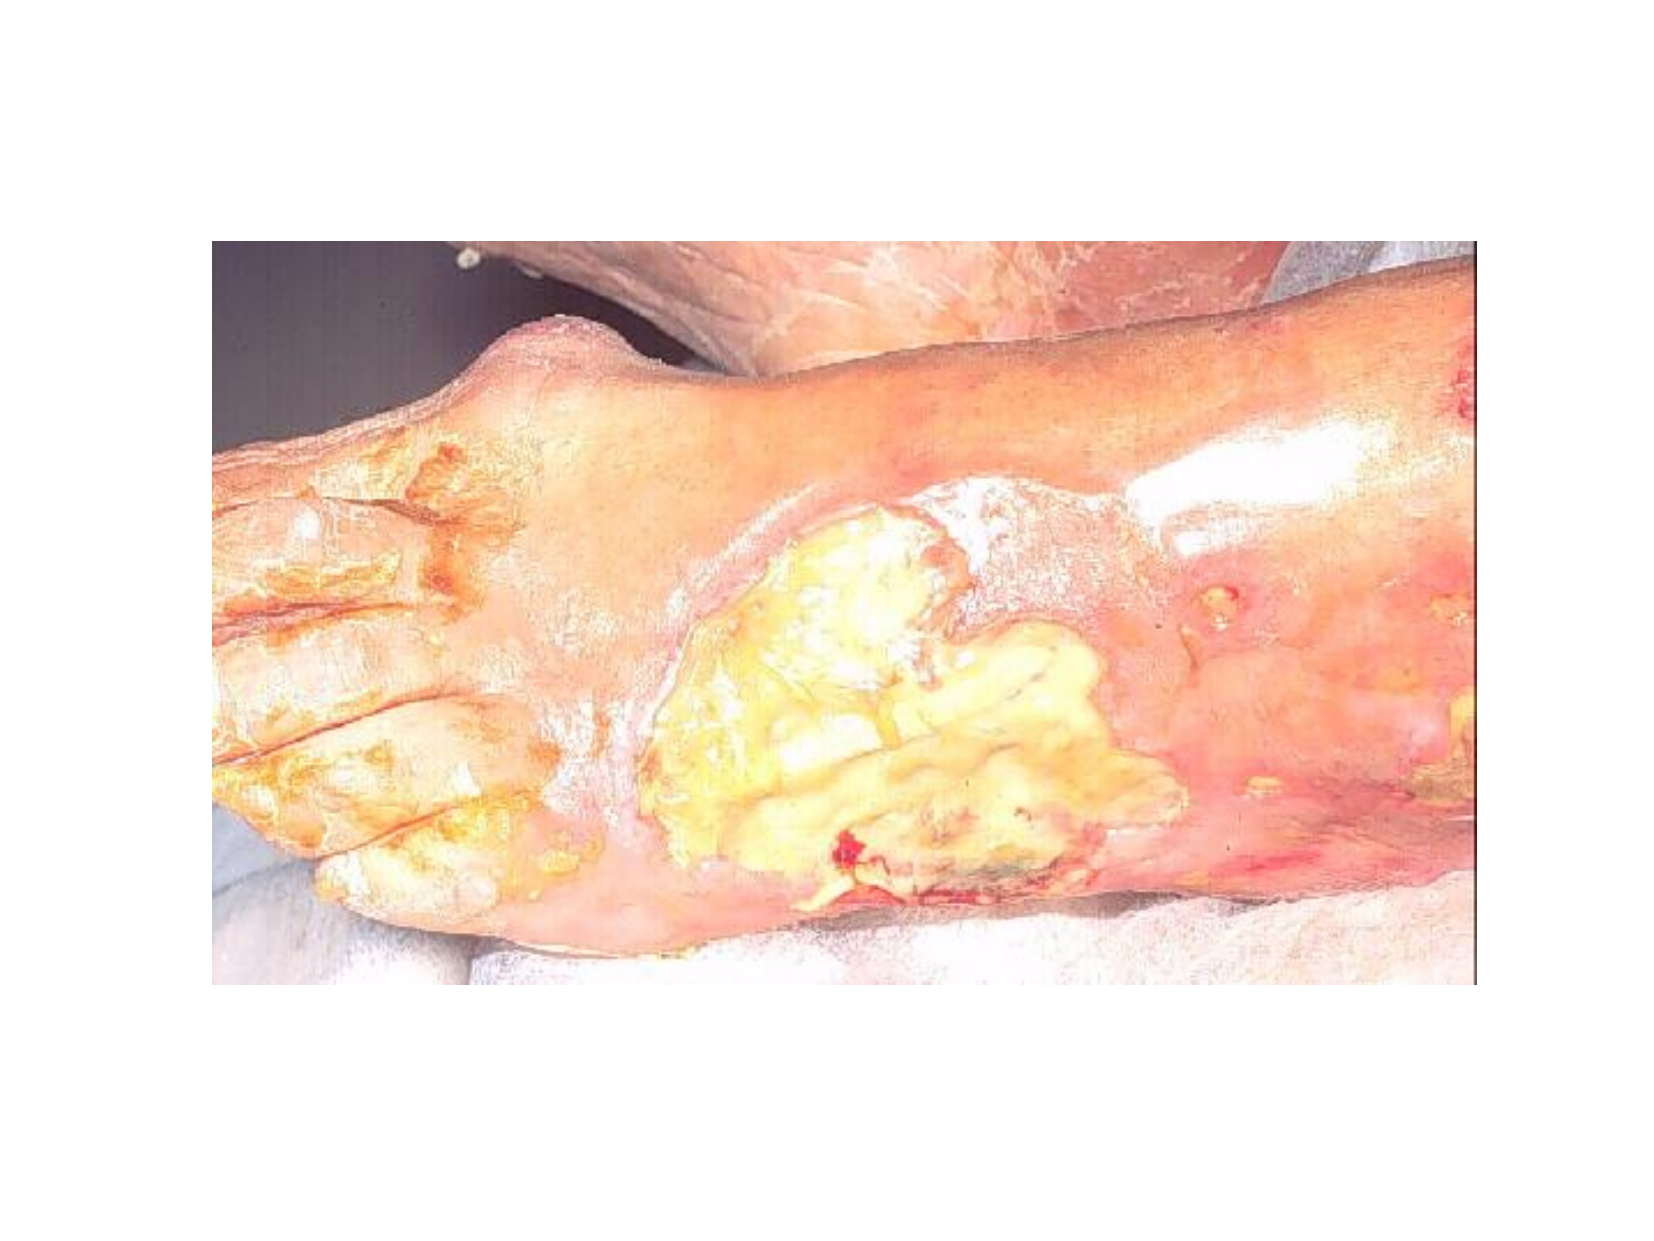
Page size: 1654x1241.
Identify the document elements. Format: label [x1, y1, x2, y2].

list [212, 241, 1477, 985]
